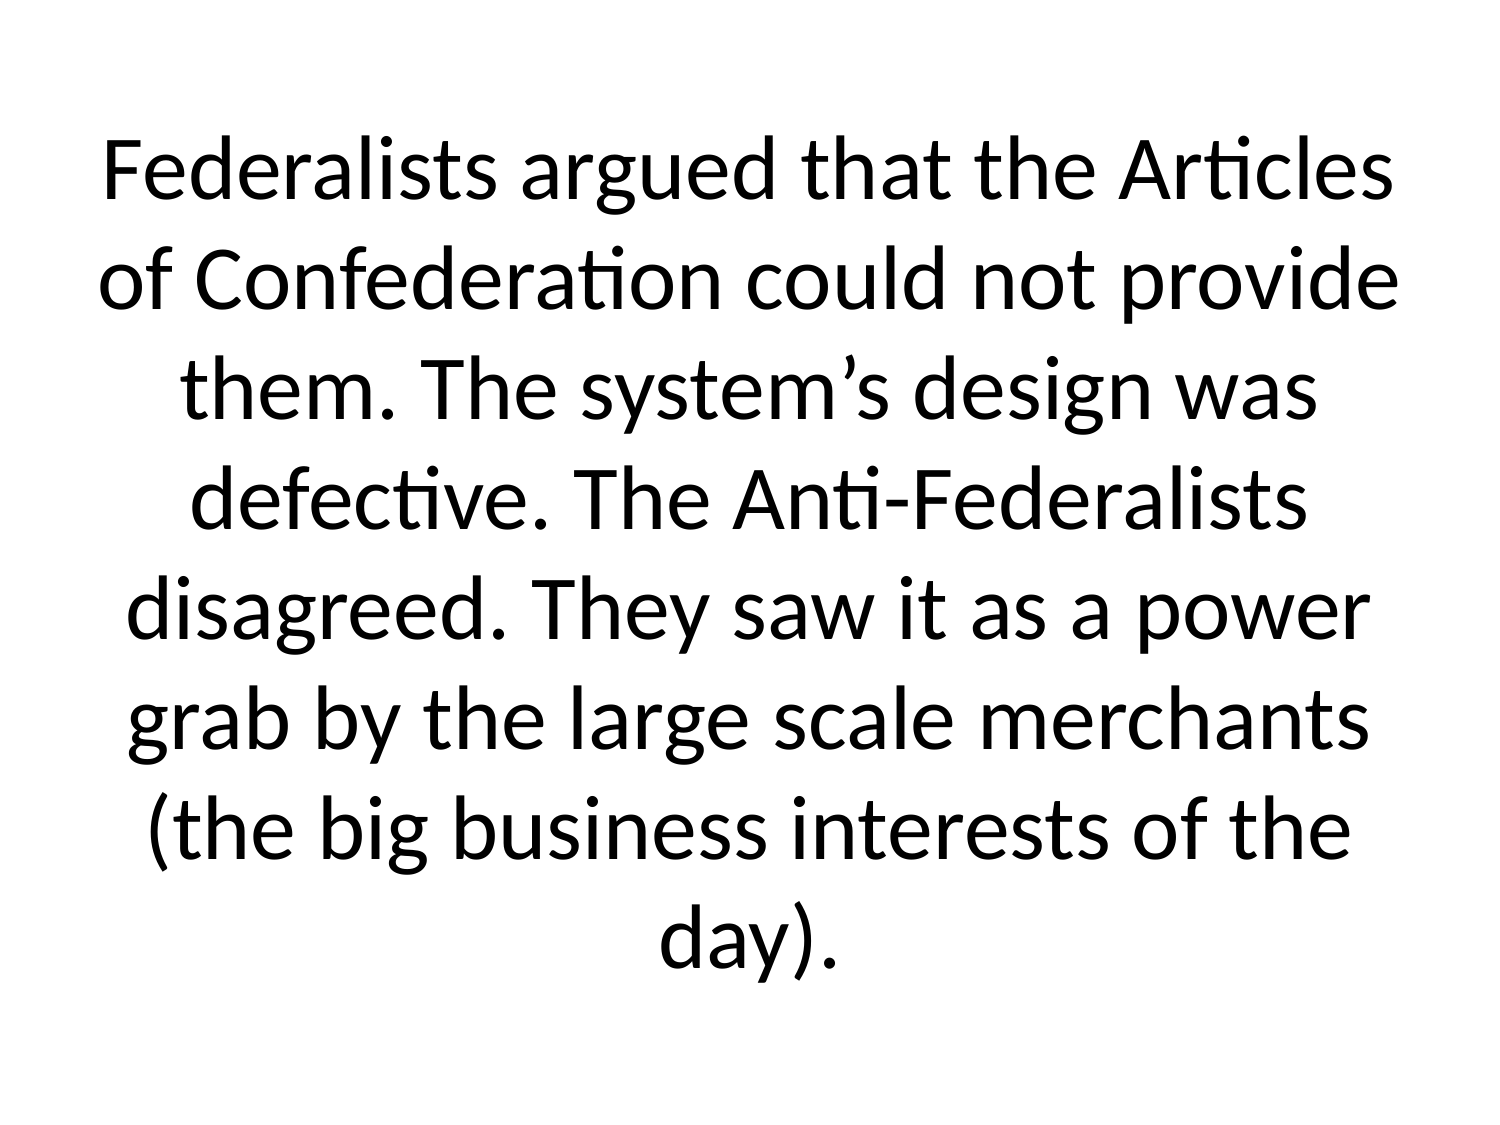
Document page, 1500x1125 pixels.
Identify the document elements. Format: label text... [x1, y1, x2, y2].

title Federalists argued that the Articles of Confederation could not provide them. The system’s design was defective. The Anti-Federalists disagreed. They saw it as a power grab by the large scale merchants (the big business interests of the day). [75, 45, 1425, 1050]
